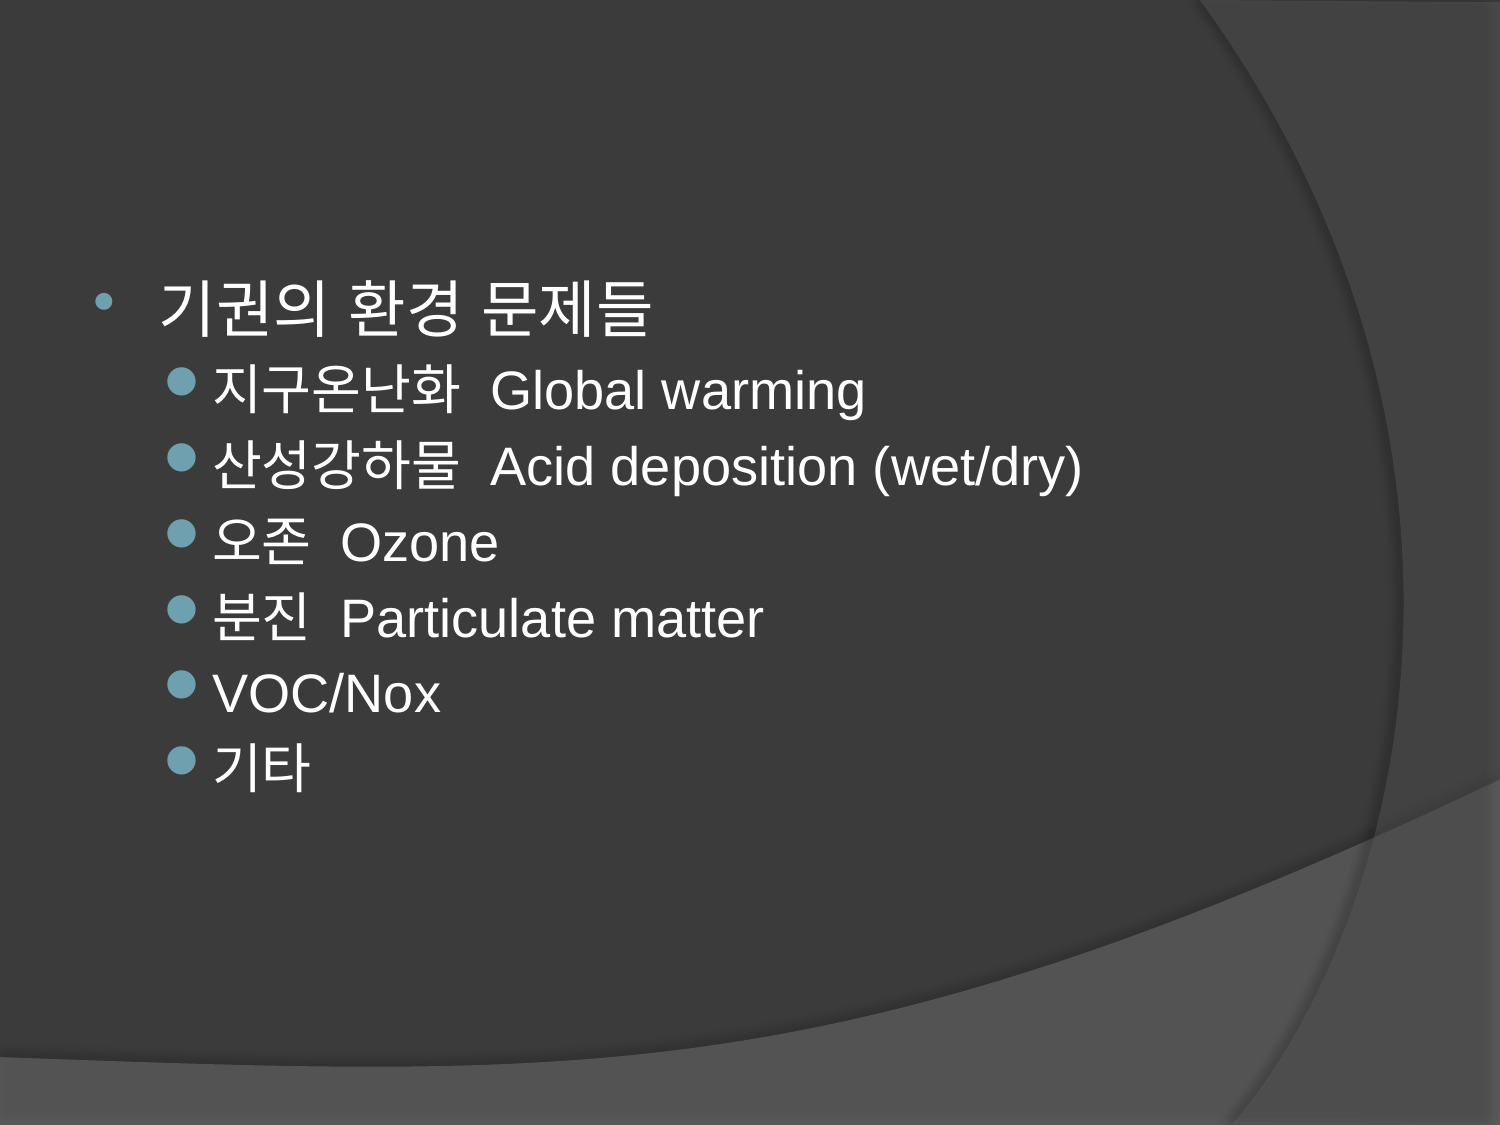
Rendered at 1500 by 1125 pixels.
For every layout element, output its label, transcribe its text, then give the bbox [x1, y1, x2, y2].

list 기권의 환경 문제들 지구온난화 Global warming 산성강하물 Acid deposition (wet/dry) 오존 Ozone 분진 Particulate matter VOC/Nox 기타 [75, 262, 1300, 1005]
